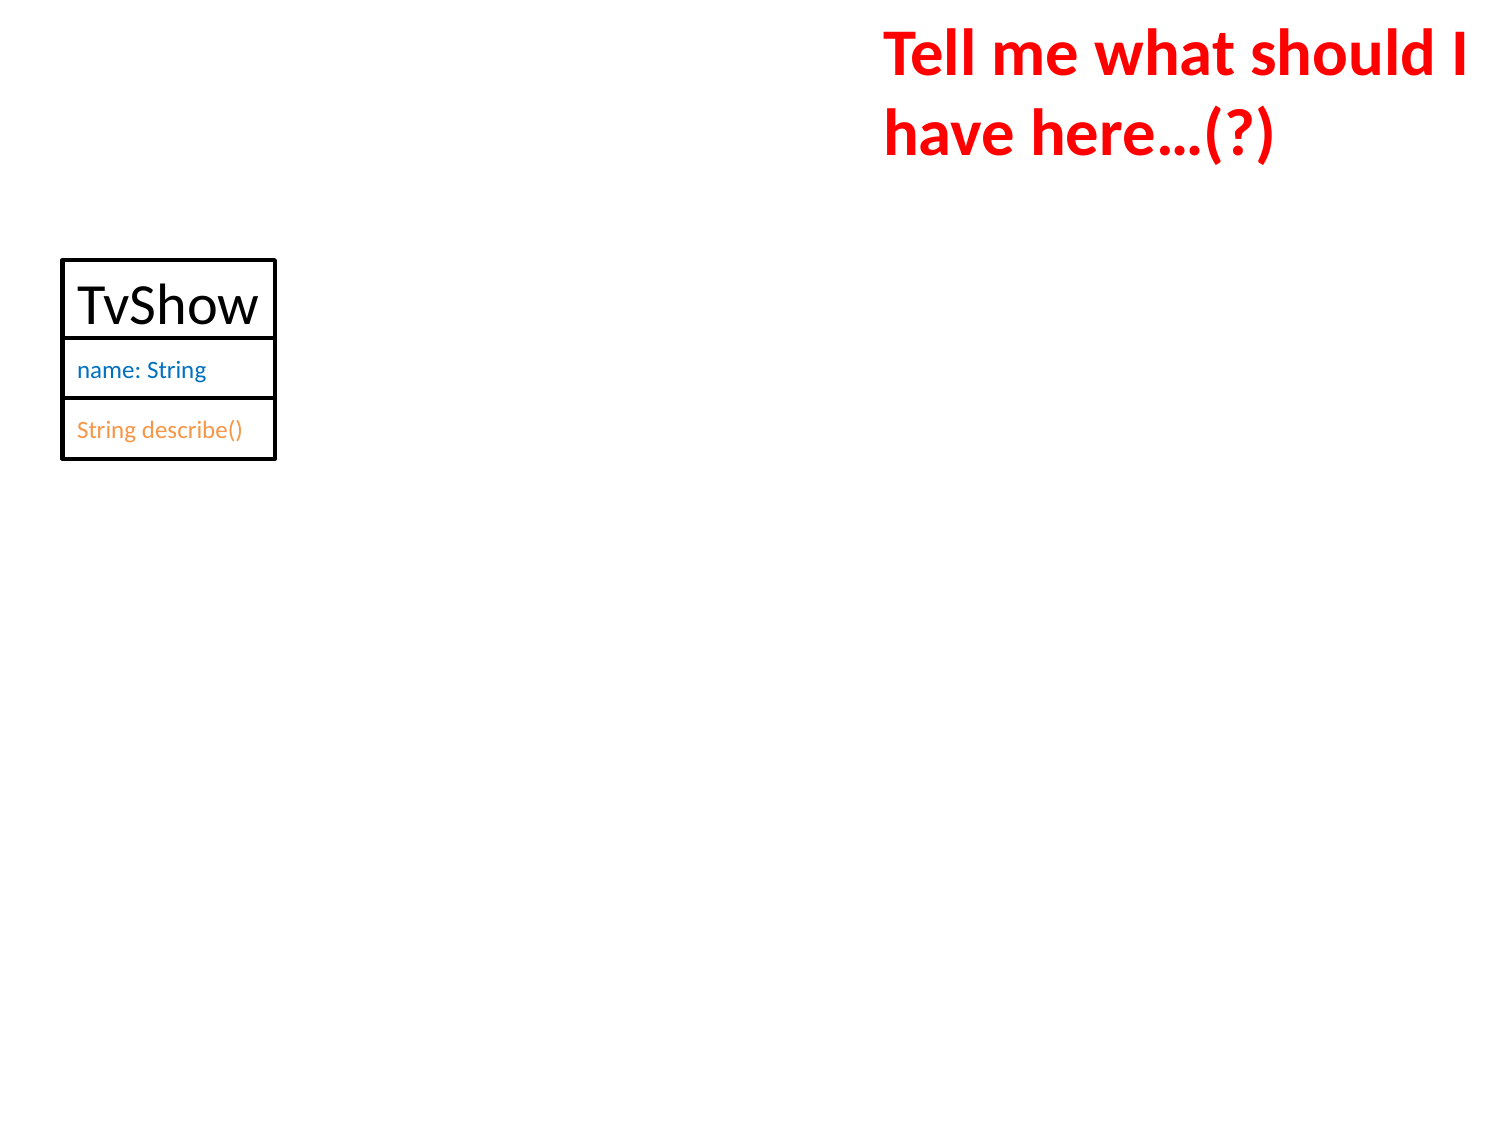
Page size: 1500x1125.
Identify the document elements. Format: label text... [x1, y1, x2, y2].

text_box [62, 259, 276, 459]
text_box Tell me what should I have here…(?) [868, 1, 1499, 177]
